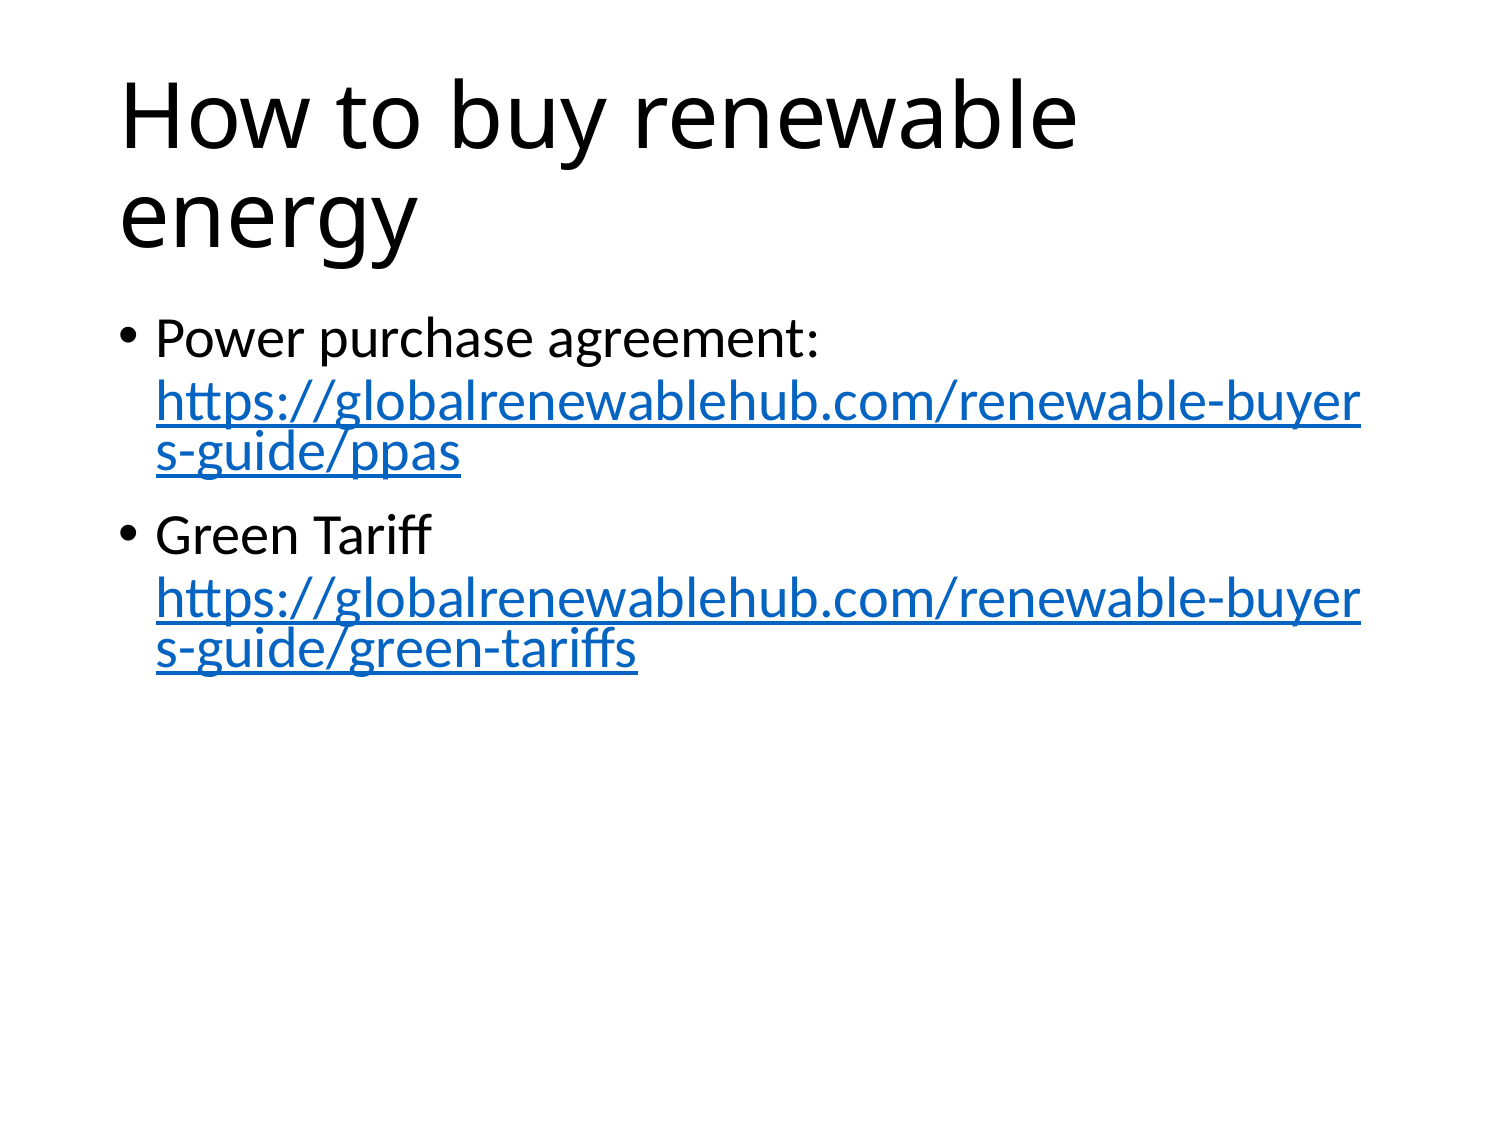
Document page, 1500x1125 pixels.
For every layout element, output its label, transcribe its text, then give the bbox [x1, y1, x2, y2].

title How to buy renewable energy [103, 59, 1397, 278]
list Power purchase agreement: https://globalrenewablehub.com/renewable-buyers-guide/ppas Green Tariff https://globalrenewablehub.com/renewable-buyers-guide/green-tariffs [103, 299, 1397, 1066]
